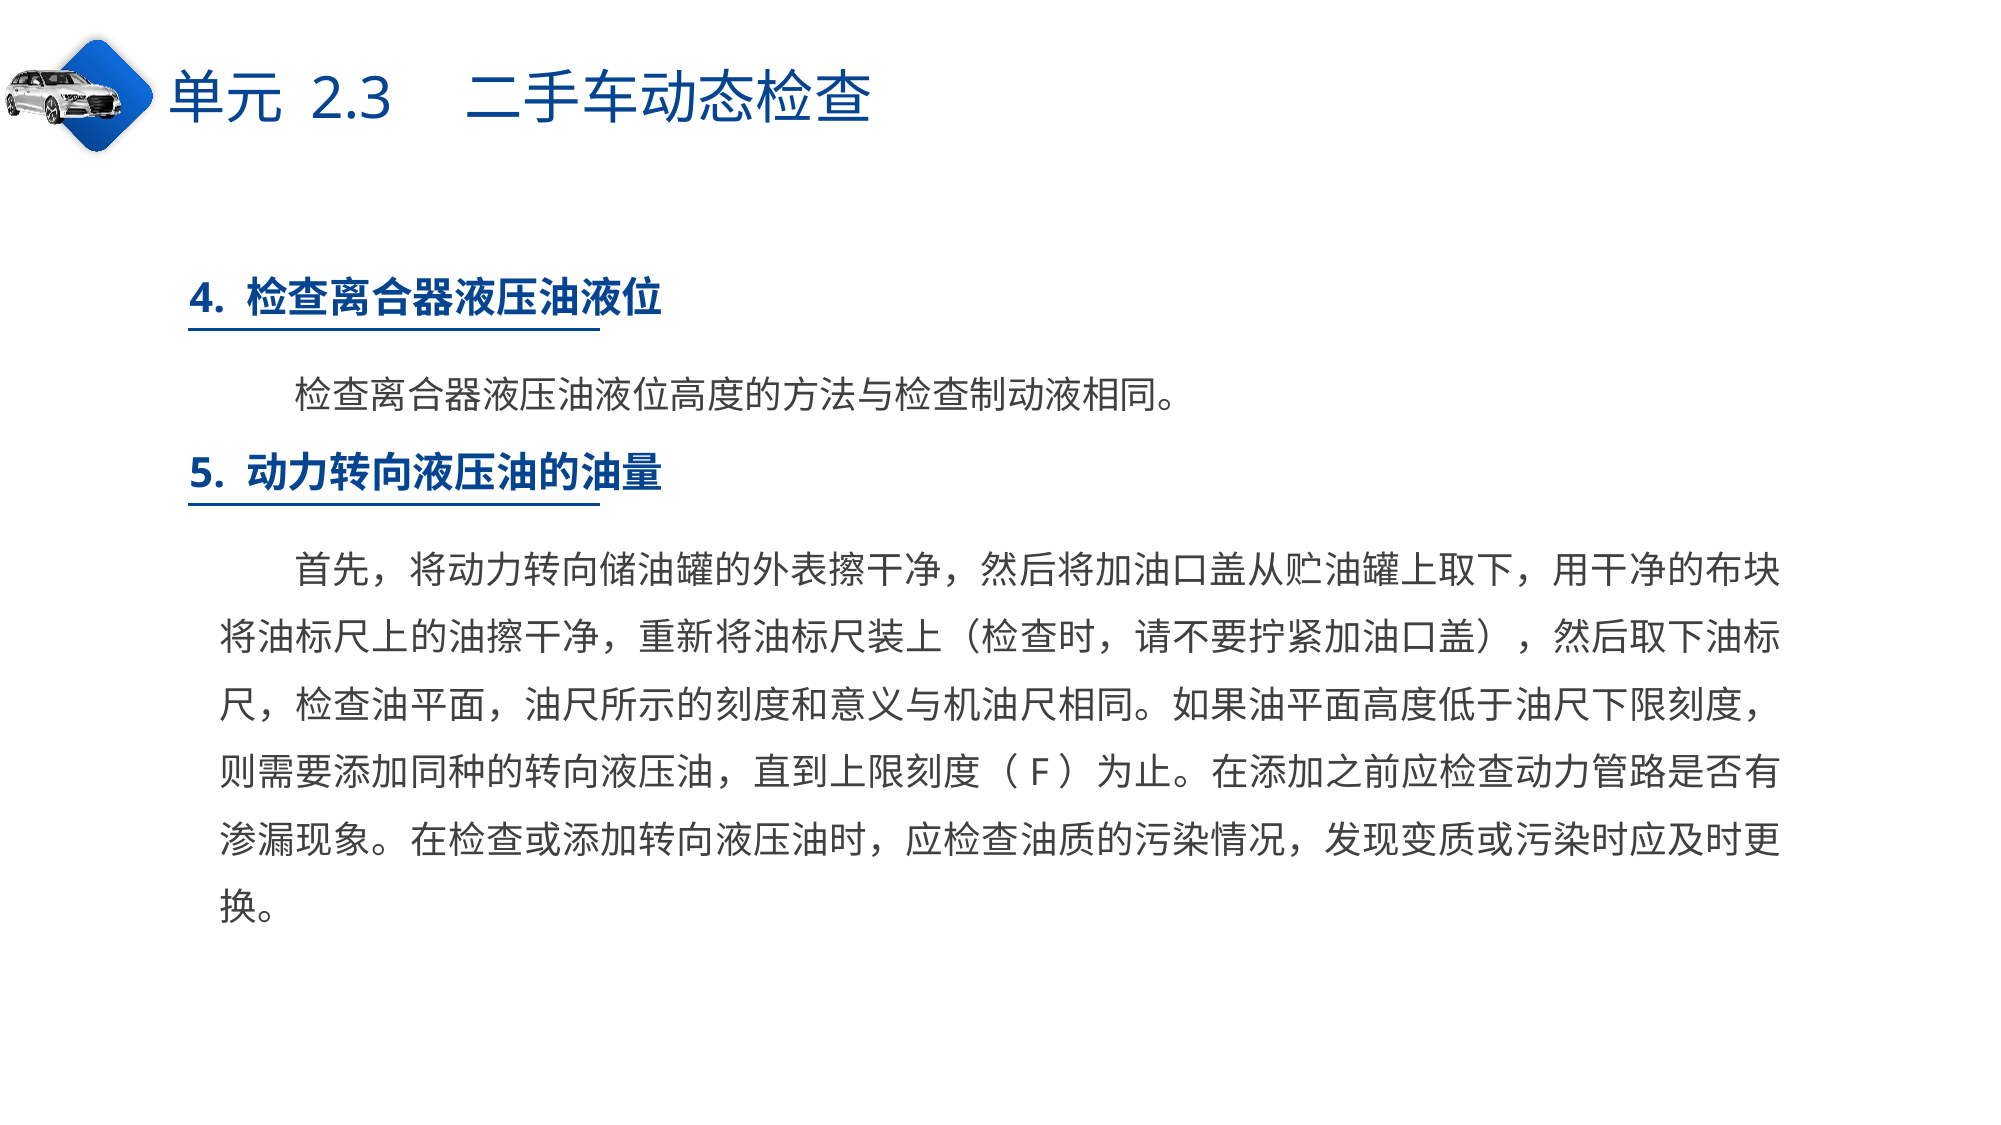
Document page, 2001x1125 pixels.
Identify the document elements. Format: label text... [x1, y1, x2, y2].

text_box 首先，将动力转向储油罐的外表擦干净，然后将加油口盖从贮油罐上取下，用干净的布块将油标尺上的油擦干净，重新将油标尺装上（检查时，请不要拧紧加油口盖），然后取下油标尺，检查油平面，油尺所示的刻度和意义与机油尺相同。如果油平面高度低于油尺下限刻度，则需要添加同种的转向液压油，直到上限刻度（F）为止。在添加之前应检查动力管路是否有渗漏现象。在检查或添加转向液压油时，应检查油质的污染情况，发现变质或污染时应及时更换。 [204, 515, 1797, 936]
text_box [174, 263, 1330, 330]
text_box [174, 438, 1330, 505]
picture [0, 31, 125, 157]
text_box 检查离合器液压油液位高度的方法与检查制动液相同。 [204, 340, 1310, 424]
text_box 单元 2.3 二手车动态检查 [152, 52, 888, 138]
